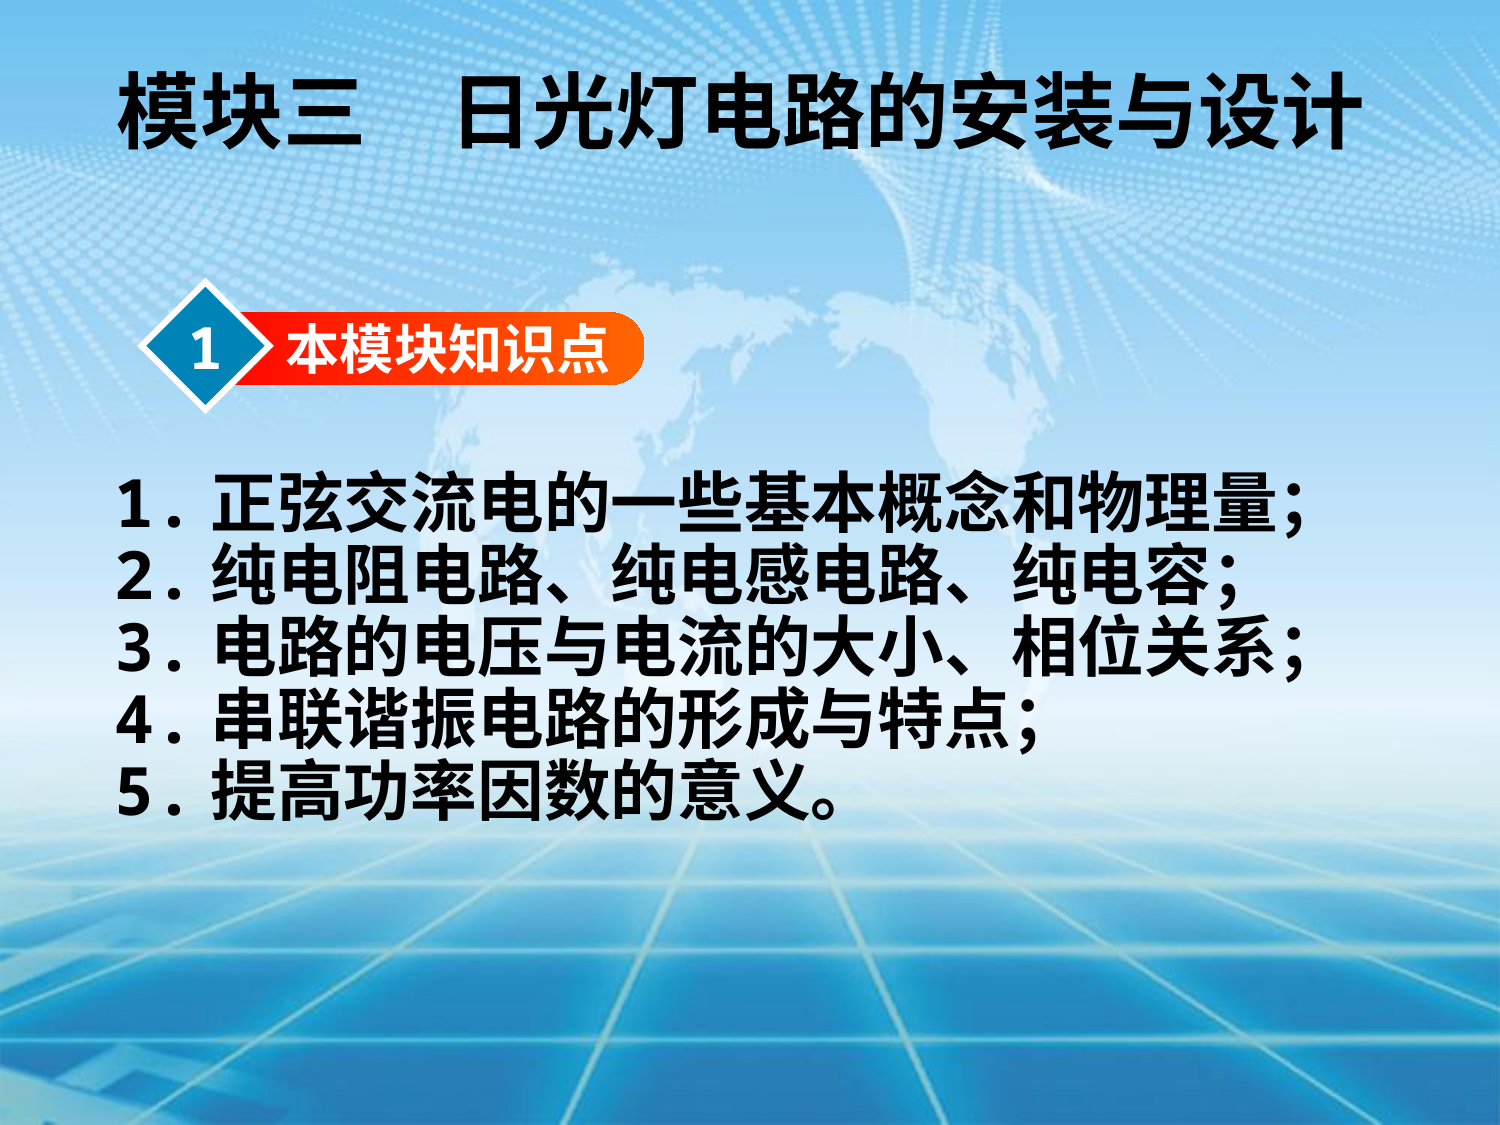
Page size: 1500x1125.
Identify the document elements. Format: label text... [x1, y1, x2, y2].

picture [0, 0, 1500, 1125]
text_box 1.正弦交流电的一些基本概念和物理量； 2.纯电阻电路、纯电感电路、纯电容； 3.电路的电压与电流的大小、相位关系； 4.串联谐振电路的形成与特点； 5.提高功率因数的意义。 [99, 462, 1417, 838]
text_box 本模块知识点 [271, 307, 642, 388]
text_box 1 [141, 282, 270, 410]
text_box [233, 312, 271, 385]
text_box 模块三 日光灯电路的安装与设计 [65, 15, 1417, 204]
